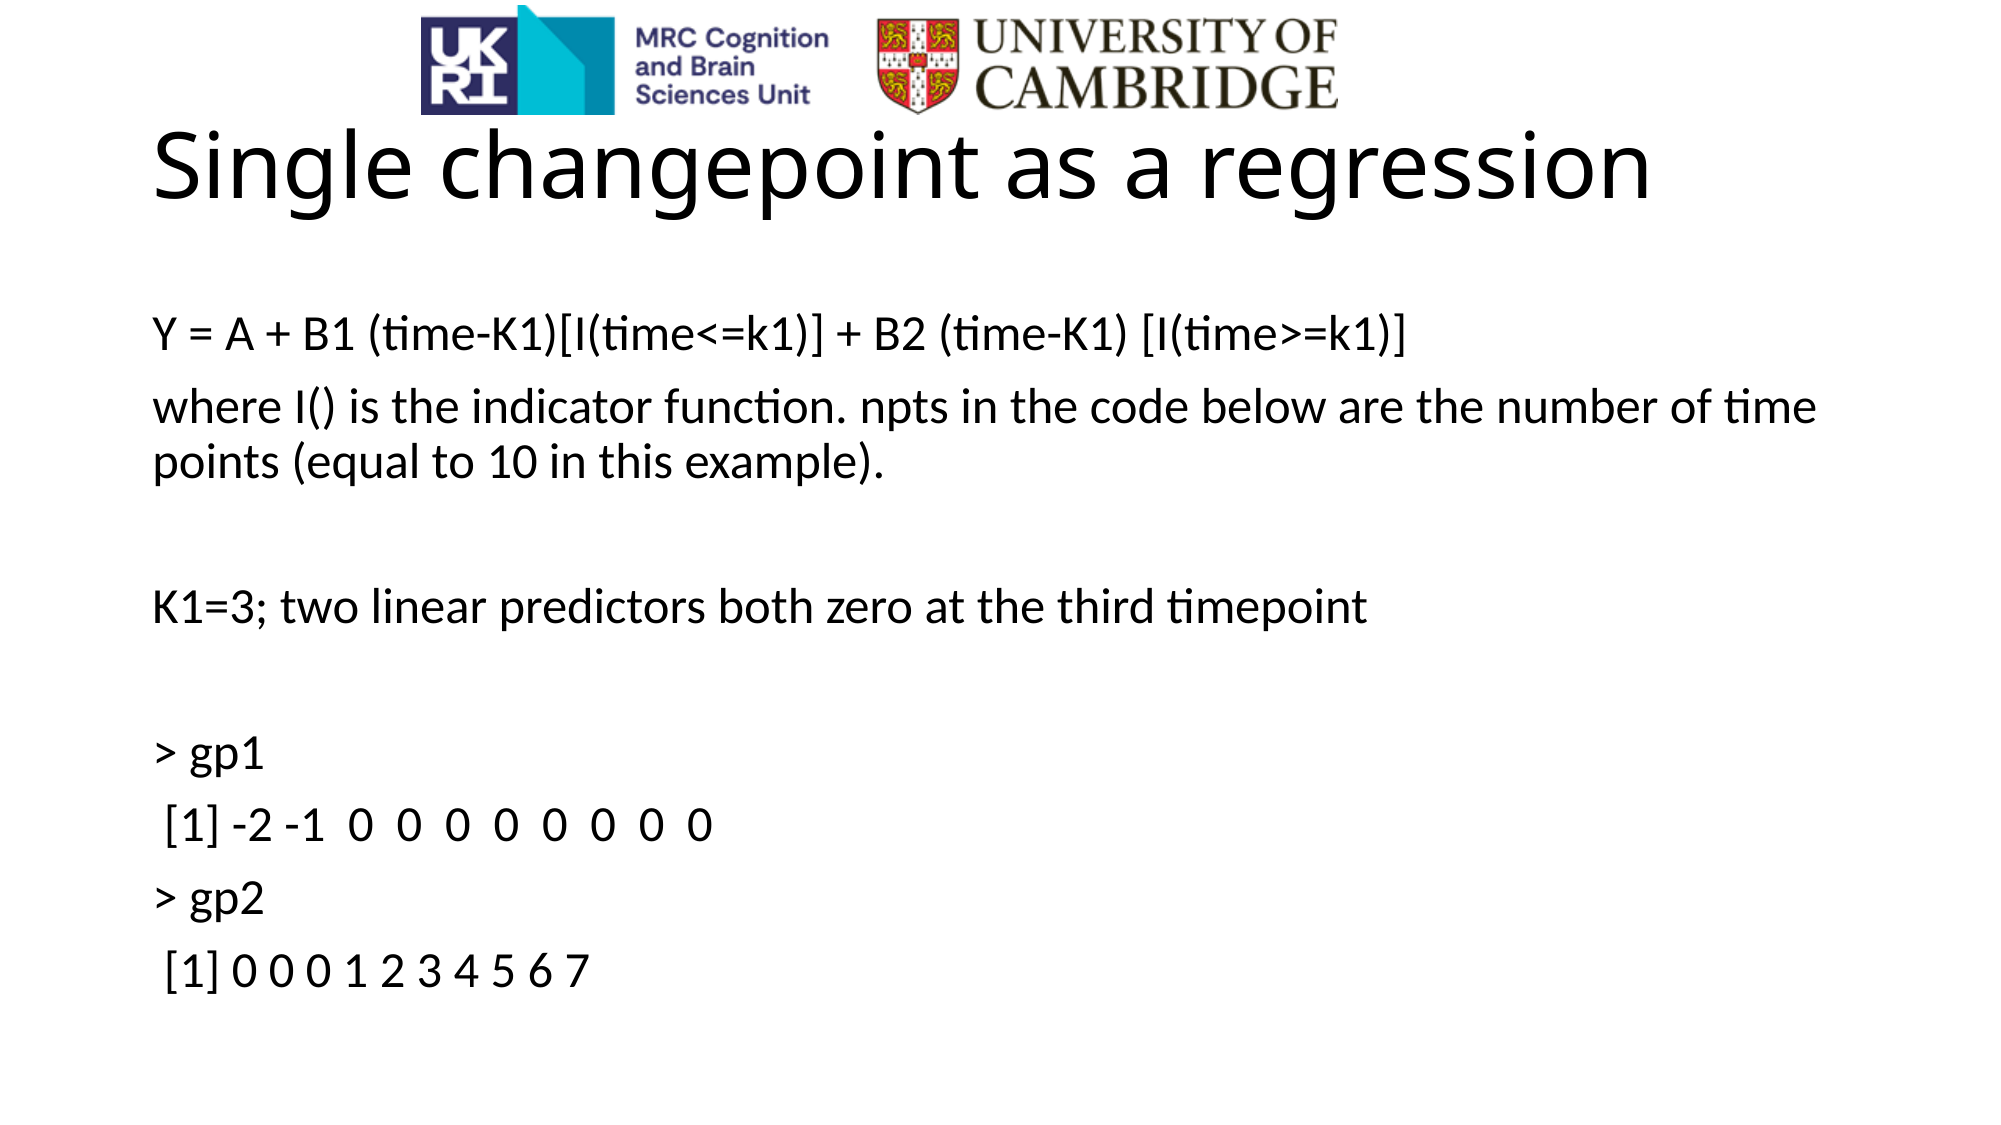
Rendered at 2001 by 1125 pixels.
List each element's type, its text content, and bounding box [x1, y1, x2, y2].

title Single changepoint as a regression [137, 59, 1863, 278]
picture [421, 5, 1338, 59]
list Y = A + B1 (time-K1)[I(time<=k1)] + B2 (time-K1) [I(time>=k1)] where I() is the indicator function. npts in the code below are the number of time points (equal to 10 in this example). K1=3; two linear predictors both zero at the third timepoint > gp1 [1] -2 -1 0 0 0 0 0 0 0 0 > gp2 [1] 0 0 0 1 2 3 4 5 6 7 [137, 299, 1863, 1014]
